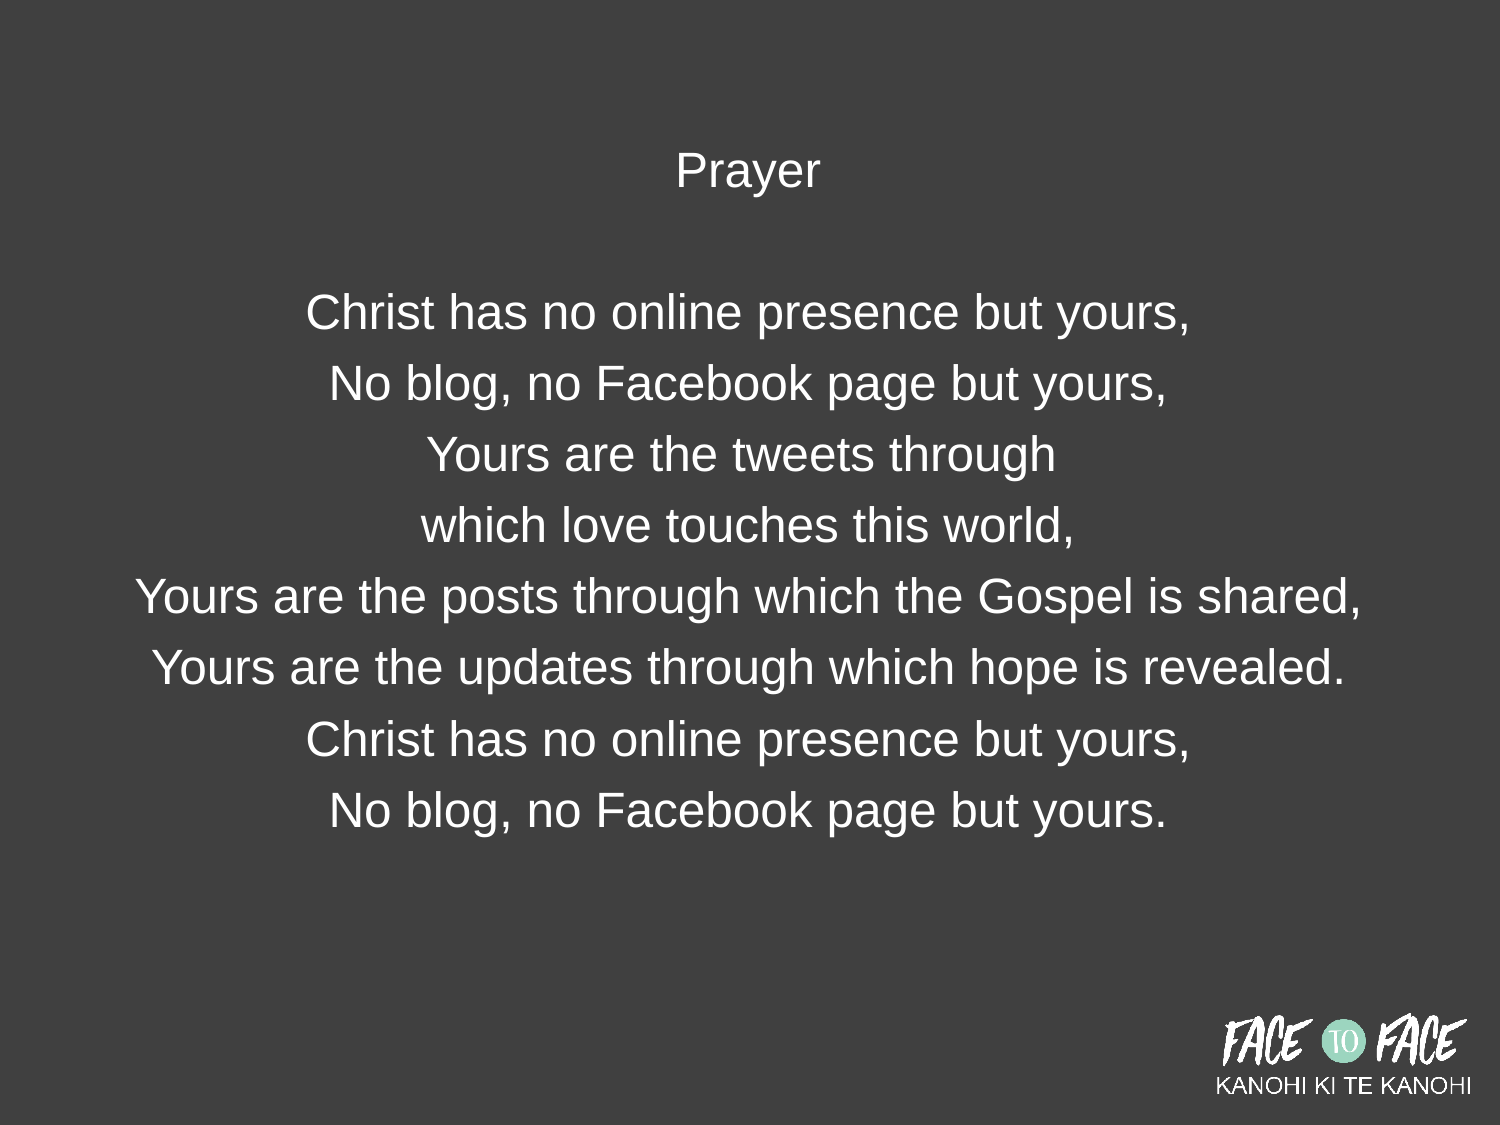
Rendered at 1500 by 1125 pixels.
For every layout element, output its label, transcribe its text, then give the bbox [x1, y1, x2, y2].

list Prayer Christ has no online presence but yours, No blog, no Facebook page but yours, Yours are the tweets through which love touches this world, Yours are the posts through which the Gospel is shared, Yours are the updates through which hope is revealed. Christ has no online presence but yours, No blog, no Facebook page but yours. [101, 137, 1395, 851]
picture [1215, 1013, 1472, 1101]
